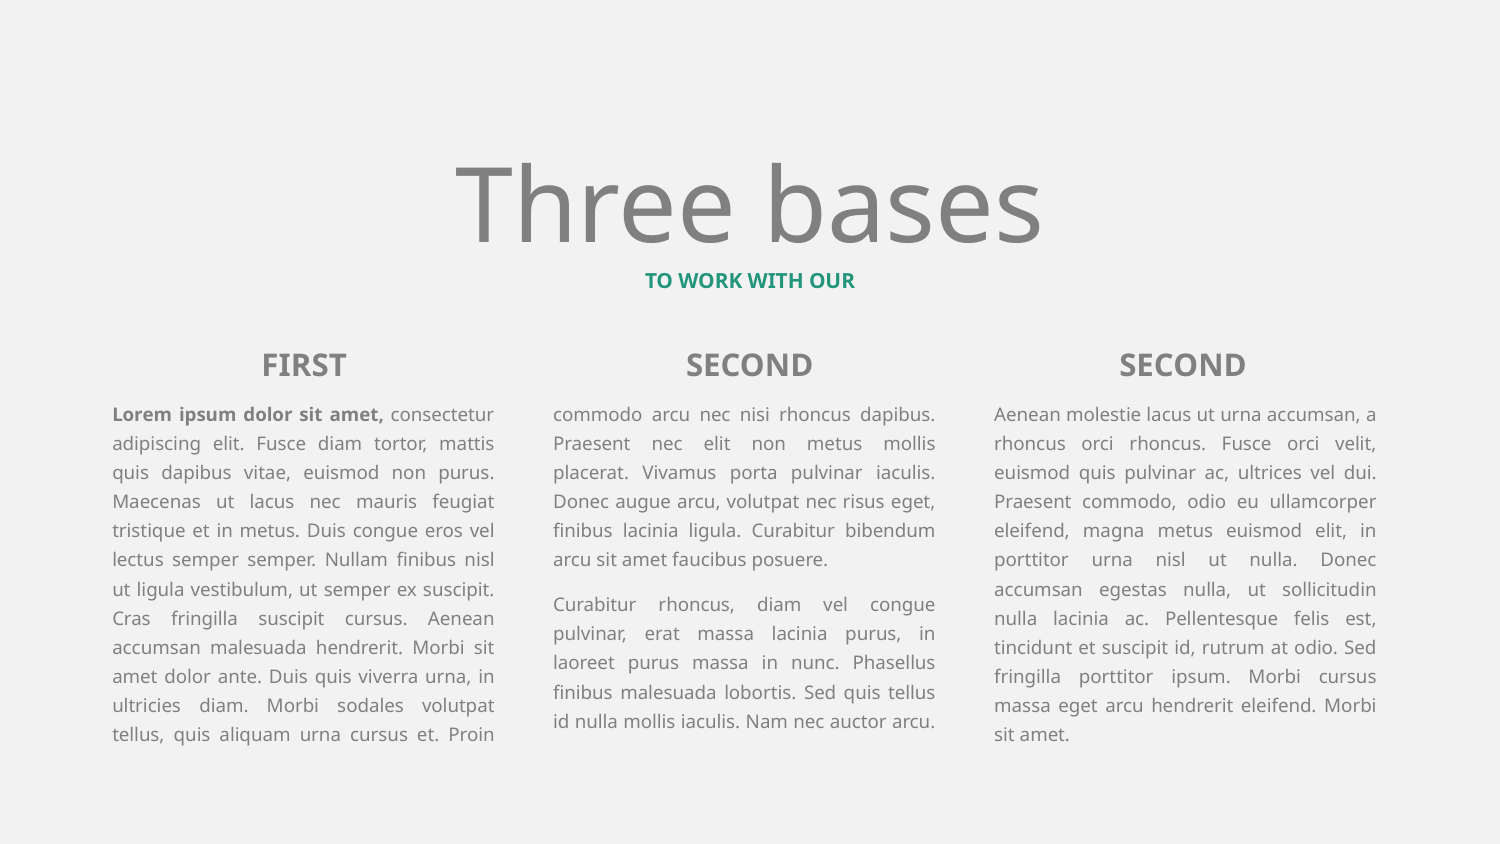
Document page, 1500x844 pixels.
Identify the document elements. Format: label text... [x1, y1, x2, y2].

text_box Lorem ipsum dolor sit amet, consectetur adipiscing elit. Fusce diam tortor, mattis quis dapibus vitae, euismod non purus. Maecenas ut lacus nec mauris feugiat tristique et in metus. Duis congue eros vel lectus semper semper. Nullam finibus nisl ut ligula vestibulum, ut semper ex suscipit. Cras fringilla suscipit cursus. Aenean accumsan malesuada hendrerit. Morbi sit amet dolor ante. Duis quis viverra urna, in ultricies diam. Morbi sodales volutpat tellus, quis aliquam urna cursus et. Proin commodo arcu nec nisi rhoncus dapibus. Praesent nec elit non metus mollis placerat. Vivamus porta pulvinar iaculis. Donec augue arcu, volutpat nec risus eget, finibus lacinia ligula. Curabitur bibendum arcu sit amet faucibus posuere. Curabitur rhoncus, diam vel congue pulvinar, erat massa lacinia purus, in laoreet purus massa in nunc. Phasellus finibus malesuada lobortis. Sed quis tellus id nulla mollis iaculis. Nam nec auctor arcu. Aenean molestie lacus ut urna accumsan, a rhoncus orci rhoncus. Fusce orci velit, euismod quis pulvinar ac, ultrices vel dui. Praesent commodo, odio eu ullamcorper eleifend, magna metus euismod elit, in porttitor urna nisl ut nulla. Donec accumsan egestas nulla, ut sollicitudin nulla lacinia ac. Pellentesque felis est, tincidunt et suscipit id, rutrum at odio. Sed fringilla porttitor ipsum. Morbi cursus massa eget arcu hendrerit eleifend. Morbi sit amet. [112, 383, 1388, 757]
text_box TO WORK WITH OUR [525, 259, 975, 309]
text_box FIRST [112, 337, 497, 388]
text_box SECOND [557, 337, 942, 388]
text_box Three bases [399, 157, 1100, 260]
text_box SECOND [991, 337, 1376, 388]
